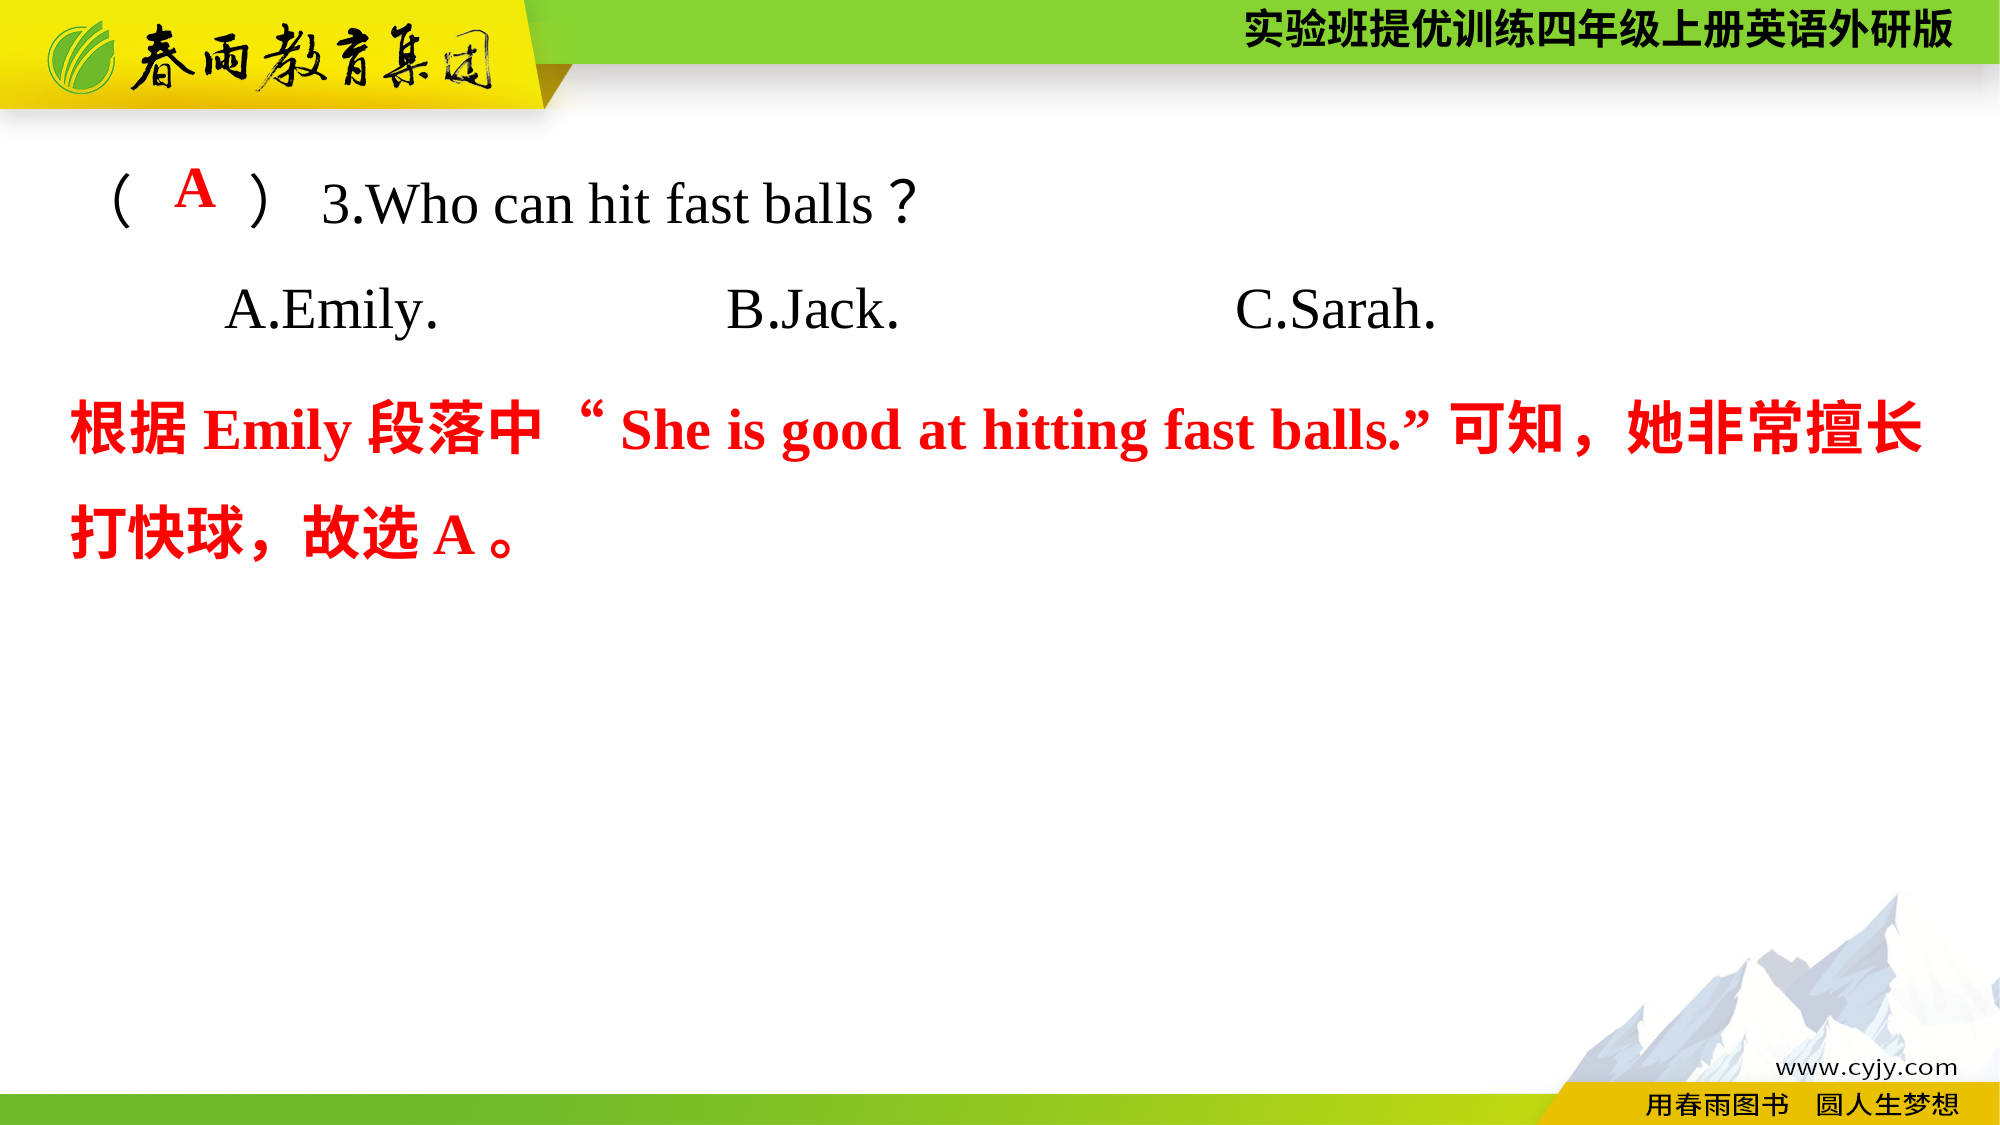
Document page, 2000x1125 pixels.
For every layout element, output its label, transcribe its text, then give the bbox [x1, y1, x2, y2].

text_box A [159, 141, 232, 227]
picture [0, 0, 2000, 1125]
list （ ）3.Who can hit fast balls？ A.Emily. B.Jack. C.Sarah. [59, 122, 1944, 337]
text_box 根据Emily段落中“She is good at hitting fast balls.”可知，她非常擅长打快球，故选A。 [54, 348, 1939, 574]
